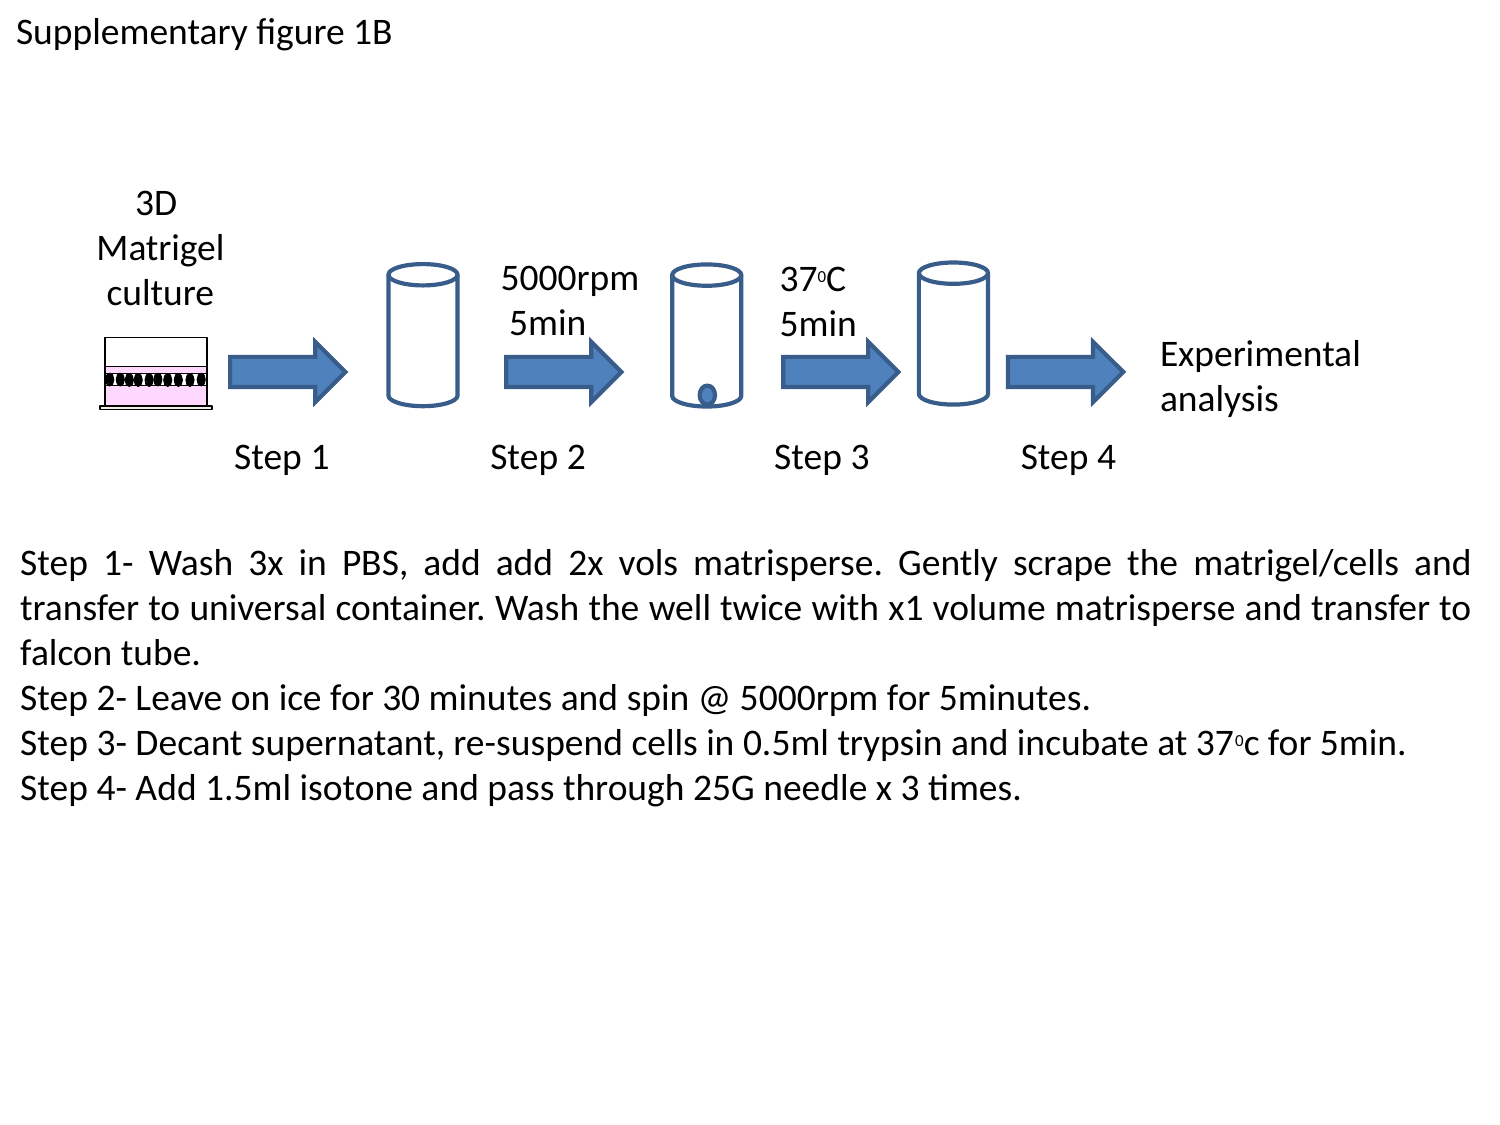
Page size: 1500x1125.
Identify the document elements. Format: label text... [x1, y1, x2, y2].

text_box [506, 343, 622, 403]
text_box [783, 354, 899, 403]
text_box Supplementary figure 1B [1, 0, 408, 60]
text_box Step 1 [219, 424, 345, 485]
text_box [1008, 341, 1124, 403]
text_box [230, 341, 346, 403]
text_box 370C 5min [773, 253, 927, 354]
text_box [699, 385, 716, 405]
text_box 5000rpm 5min [494, 252, 647, 343]
text_box Step 4 [1006, 424, 1132, 485]
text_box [99, 337, 213, 410]
text_box [672, 264, 742, 407]
text_box Experimental analysis [1153, 328, 1450, 475]
text_box Step 1- Wash 3x in PBS, add add 2x vols matrisperse. Gently scrape the matrigel/cells and transfer to universal container. Wash the well twice with x1 volume matrisperse and transfer to falcon tube. Step 2- Leave on ice for 30 minutes and spin @ 5000rpm for 5minutes. Step 3- Decant supernatant, re-suspend cells in 0.5ml trypsin and incubate at 370c for 5min. Step 4- Add 1.5ml isotone and pass through 25G needle x 3 times. [20, 537, 1480, 808]
text_box [388, 264, 458, 407]
text_box Step 2 [475, 424, 601, 485]
text_box [918, 262, 989, 405]
text_box 3D Matrigel culture [69, 178, 252, 314]
text_box Step 3 [759, 424, 885, 485]
